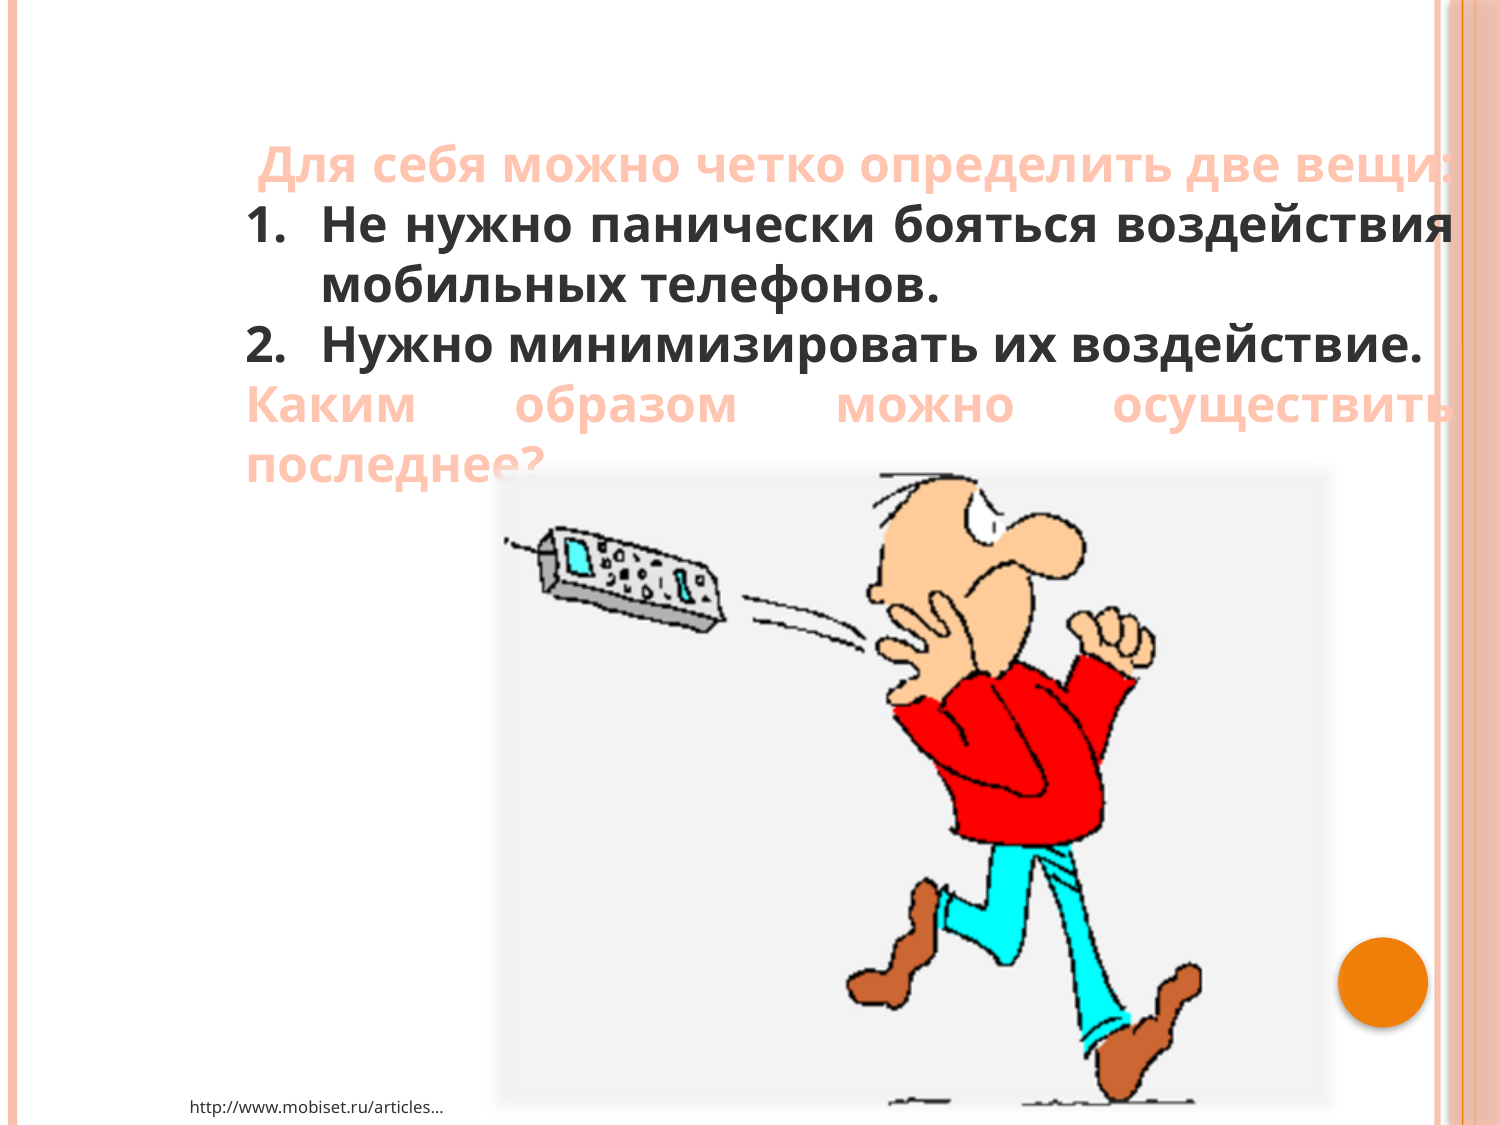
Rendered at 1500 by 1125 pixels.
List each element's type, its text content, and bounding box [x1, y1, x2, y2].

text_box Для себя можно четко определить две вещи: Не нужно панически бояться воздействия мобильных телефонов. Нужно минимизировать их воздействие. Каким образом можно осуществить последнее? [230, 125, 1471, 561]
picture [476, 451, 1351, 1125]
text_box http://www.mobiset.ru/articles… [174, 1089, 460, 1125]
